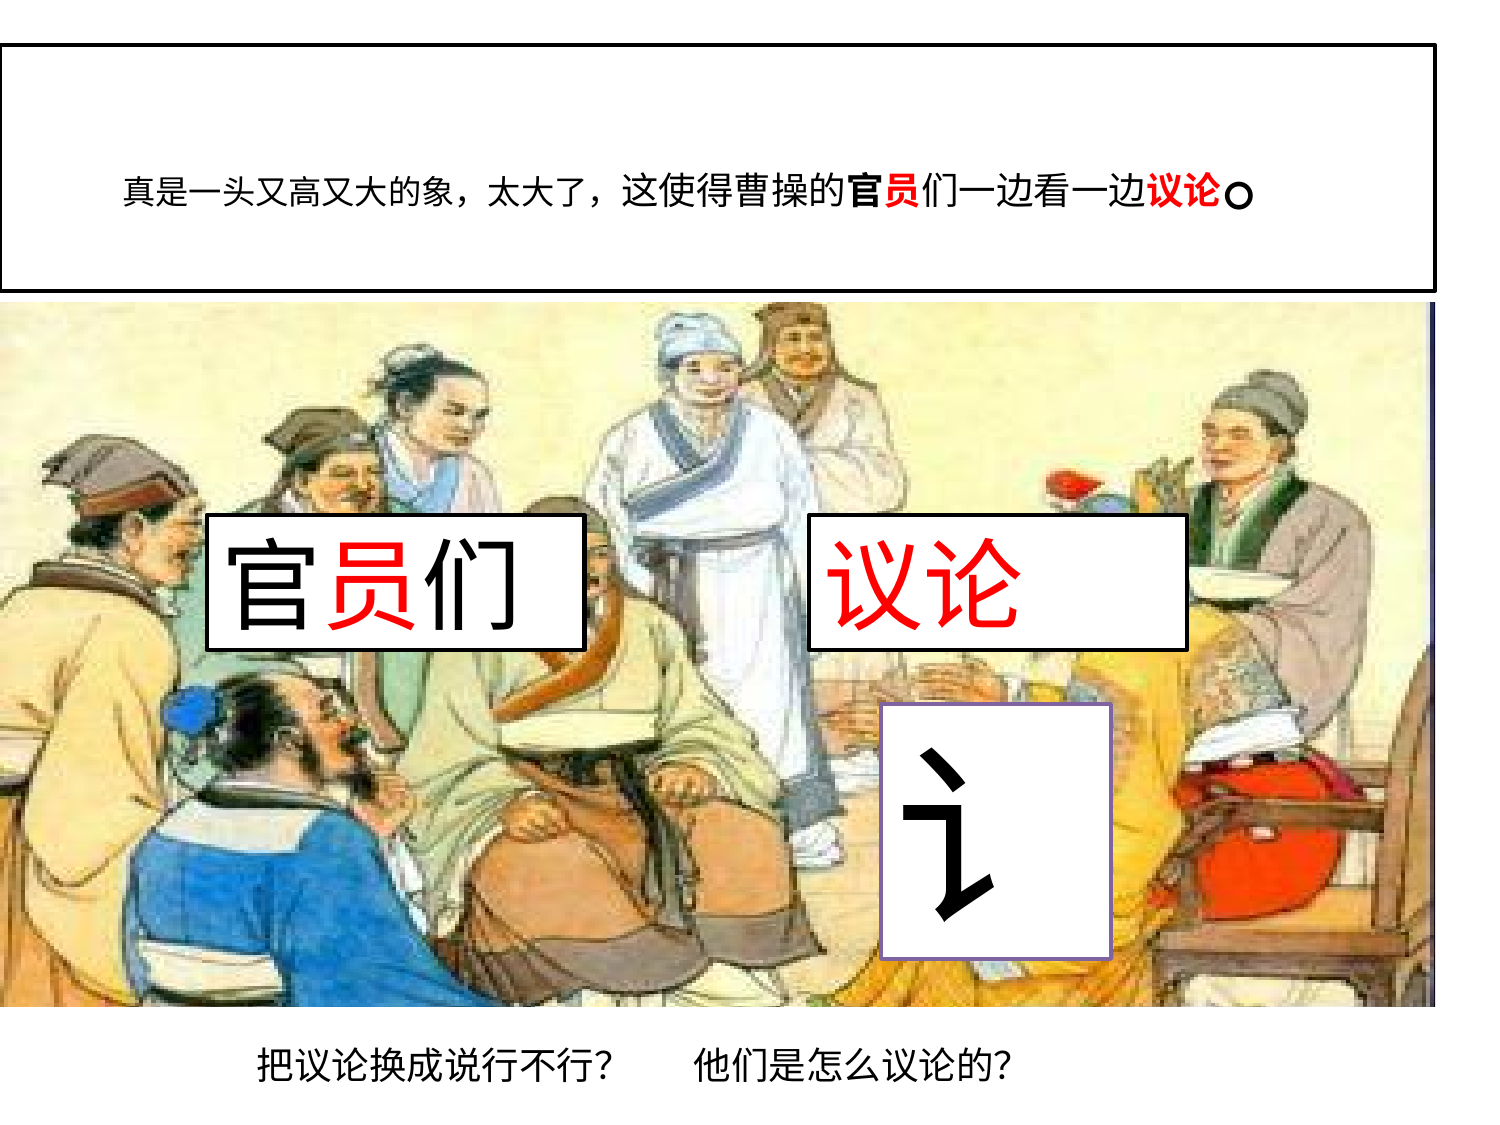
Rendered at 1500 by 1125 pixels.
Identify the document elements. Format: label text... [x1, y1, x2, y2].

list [0, 302, 1436, 1007]
title 真是一头又高又大的象，太大了，这使得曹操的官员们一边看一边议论。 [0, 43, 1437, 293]
text_box 把议论换成说行不行？ [242, 1034, 621, 1095]
text_box 他们是怎么议论的？ [679, 1034, 1058, 1095]
